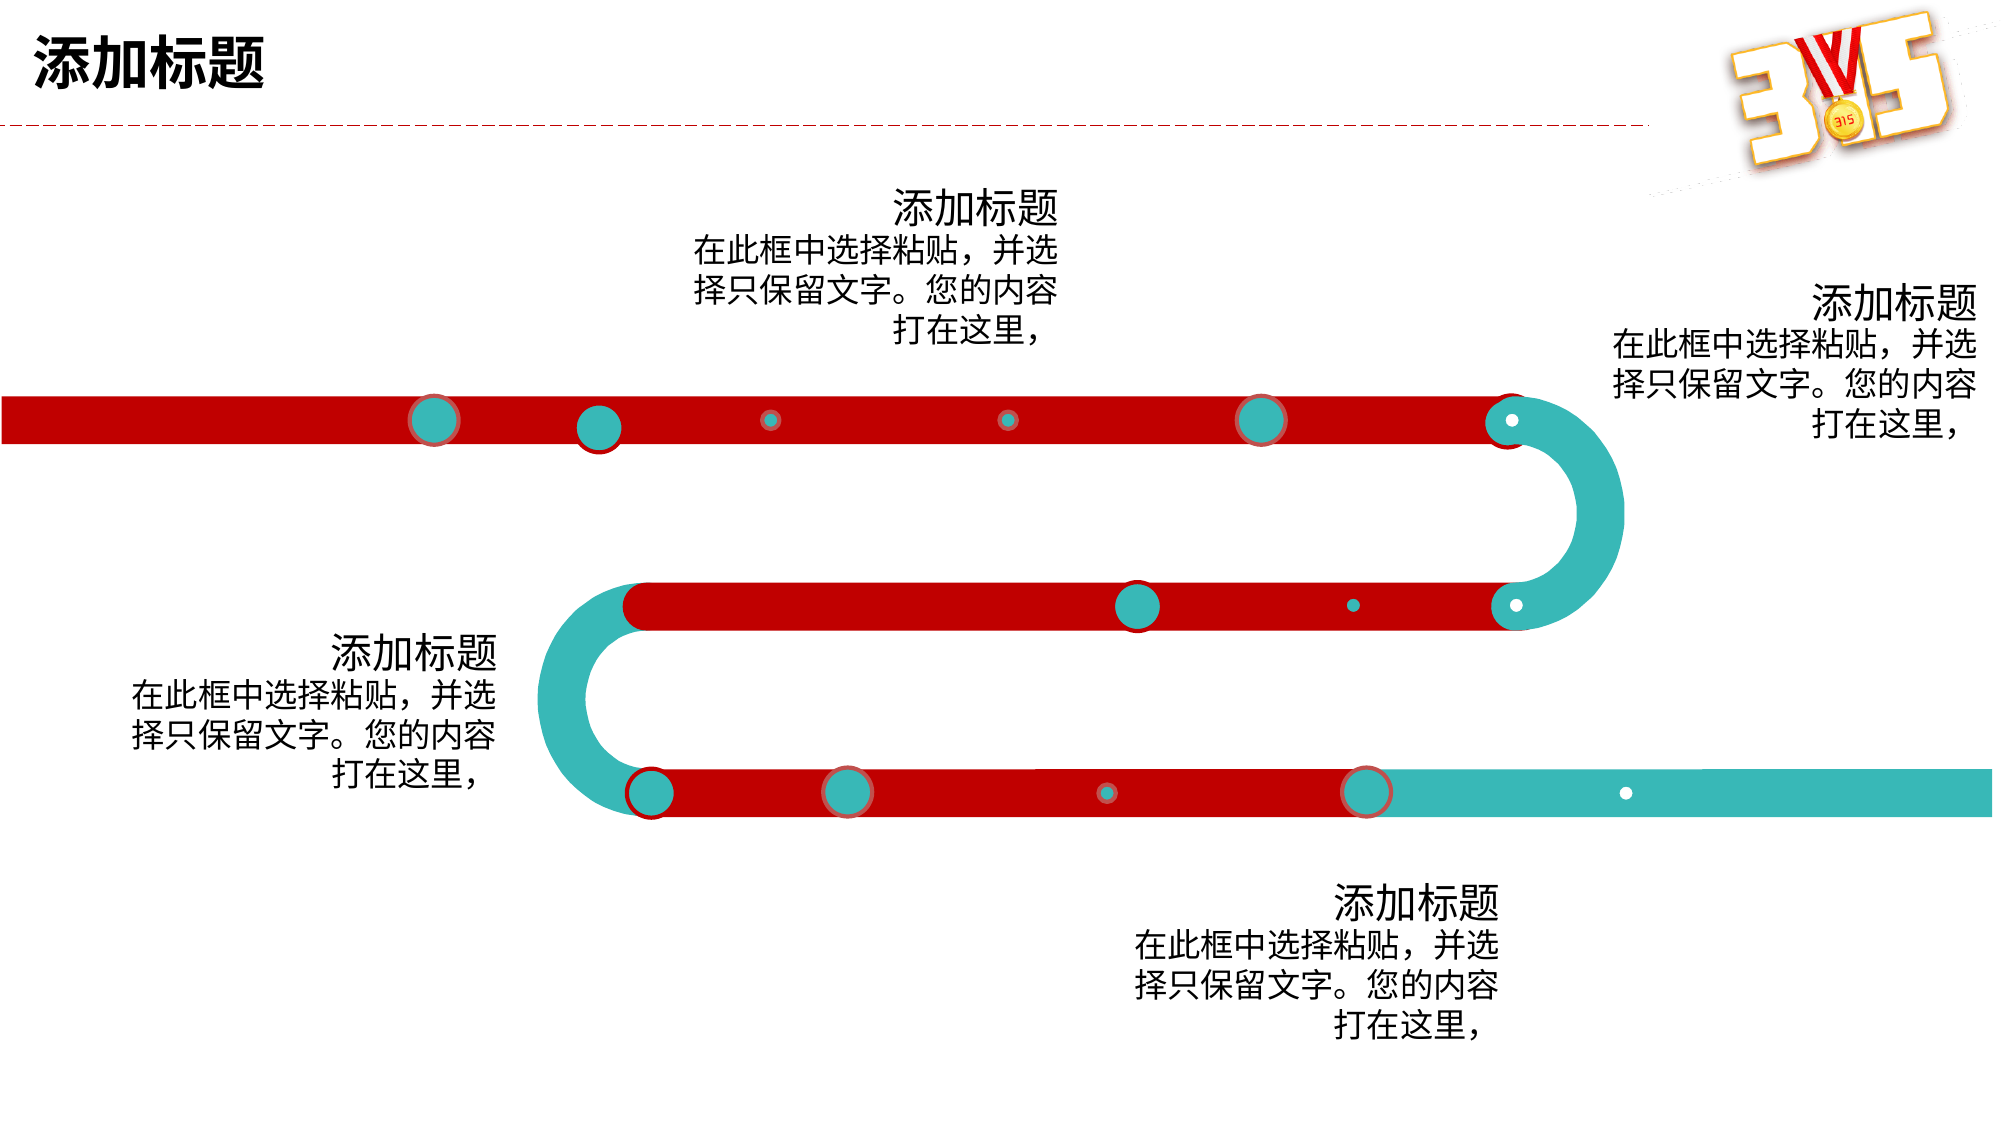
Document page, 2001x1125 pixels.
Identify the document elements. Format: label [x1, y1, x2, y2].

text_box [407, 393, 461, 447]
text_box [675, 174, 1076, 359]
text_box [1503, 411, 1601, 615]
text_box [113, 619, 514, 804]
text_box [1594, 268, 1995, 453]
text_box [1540, 784, 1969, 803]
picture [1649, 0, 2001, 197]
text_box [574, 395, 1537, 818]
text_box [561, 606, 569, 802]
text_box [1116, 869, 1517, 1054]
